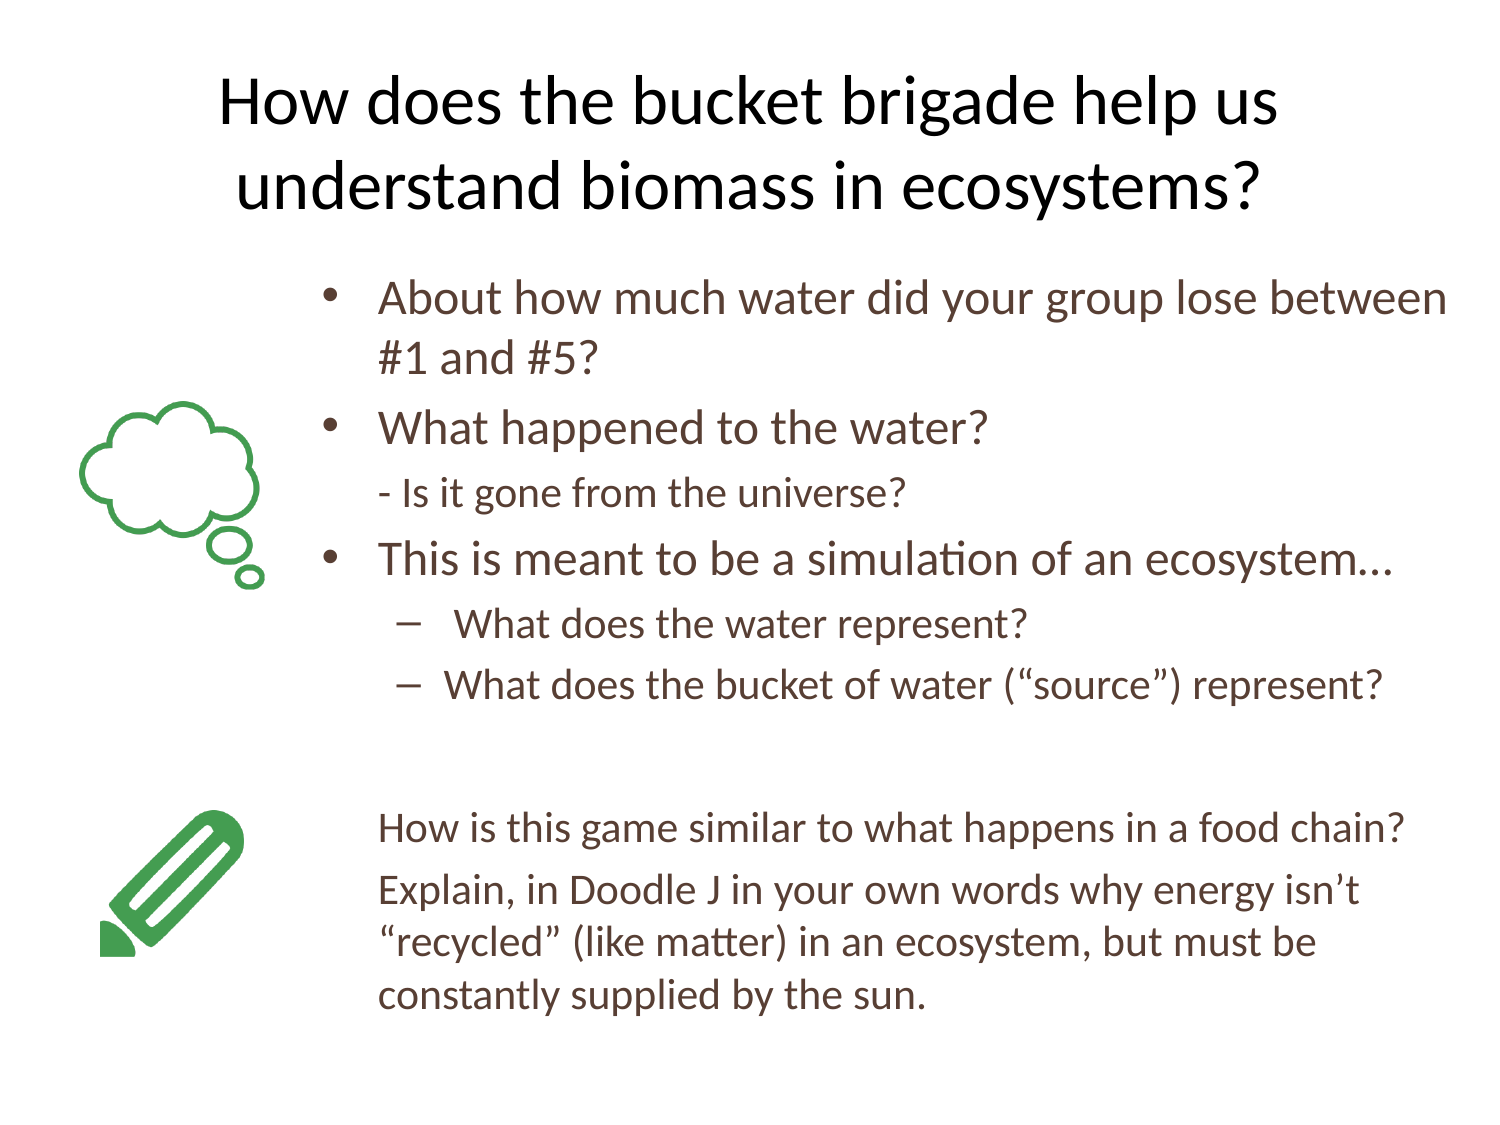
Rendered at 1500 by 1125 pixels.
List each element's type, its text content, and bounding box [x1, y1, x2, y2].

picture [79, 401, 265, 590]
title How does the bucket brigade help us understand biomass in ecosystems? [75, 45, 1425, 233]
list About how much water did your group lose between #1 and #5? What happened to the water? - Is it gone from the universe? This is meant to be a simulation of an ecosystem… What does the water represent? What does the bucket of water (“source”) represent? How is this game similar to what happens in a food chain? Explain, in Doodle J in your own words why energy isn’t “recycled” (like matter) in an ecosystem, but must be constantly supplied by the sun. [306, 257, 1464, 803]
picture [99, 810, 245, 957]
